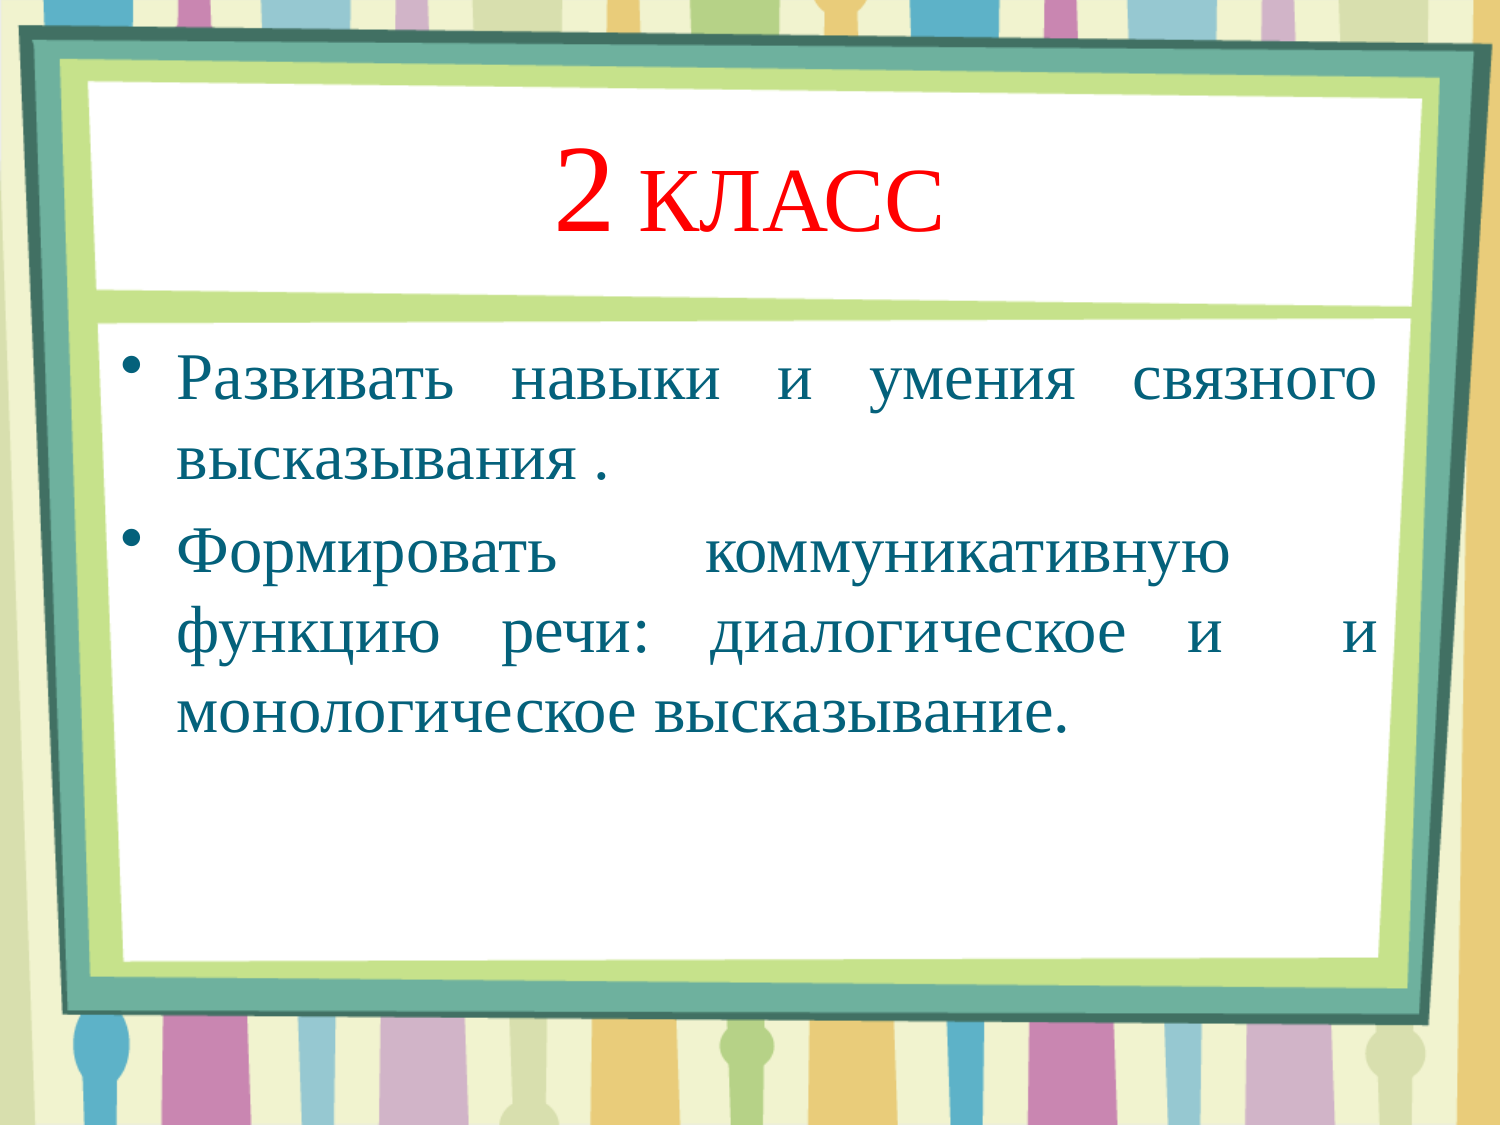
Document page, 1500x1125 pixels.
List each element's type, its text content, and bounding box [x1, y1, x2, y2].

title 2 КЛАСС [74, 87, 1426, 276]
picture [0, 0, 1500, 1125]
list Развивать навыки и умения связного высказывания . Формировать коммуникативную функцию речи: диалогическое и и монологическое высказывание. [105, 324, 1395, 1006]
